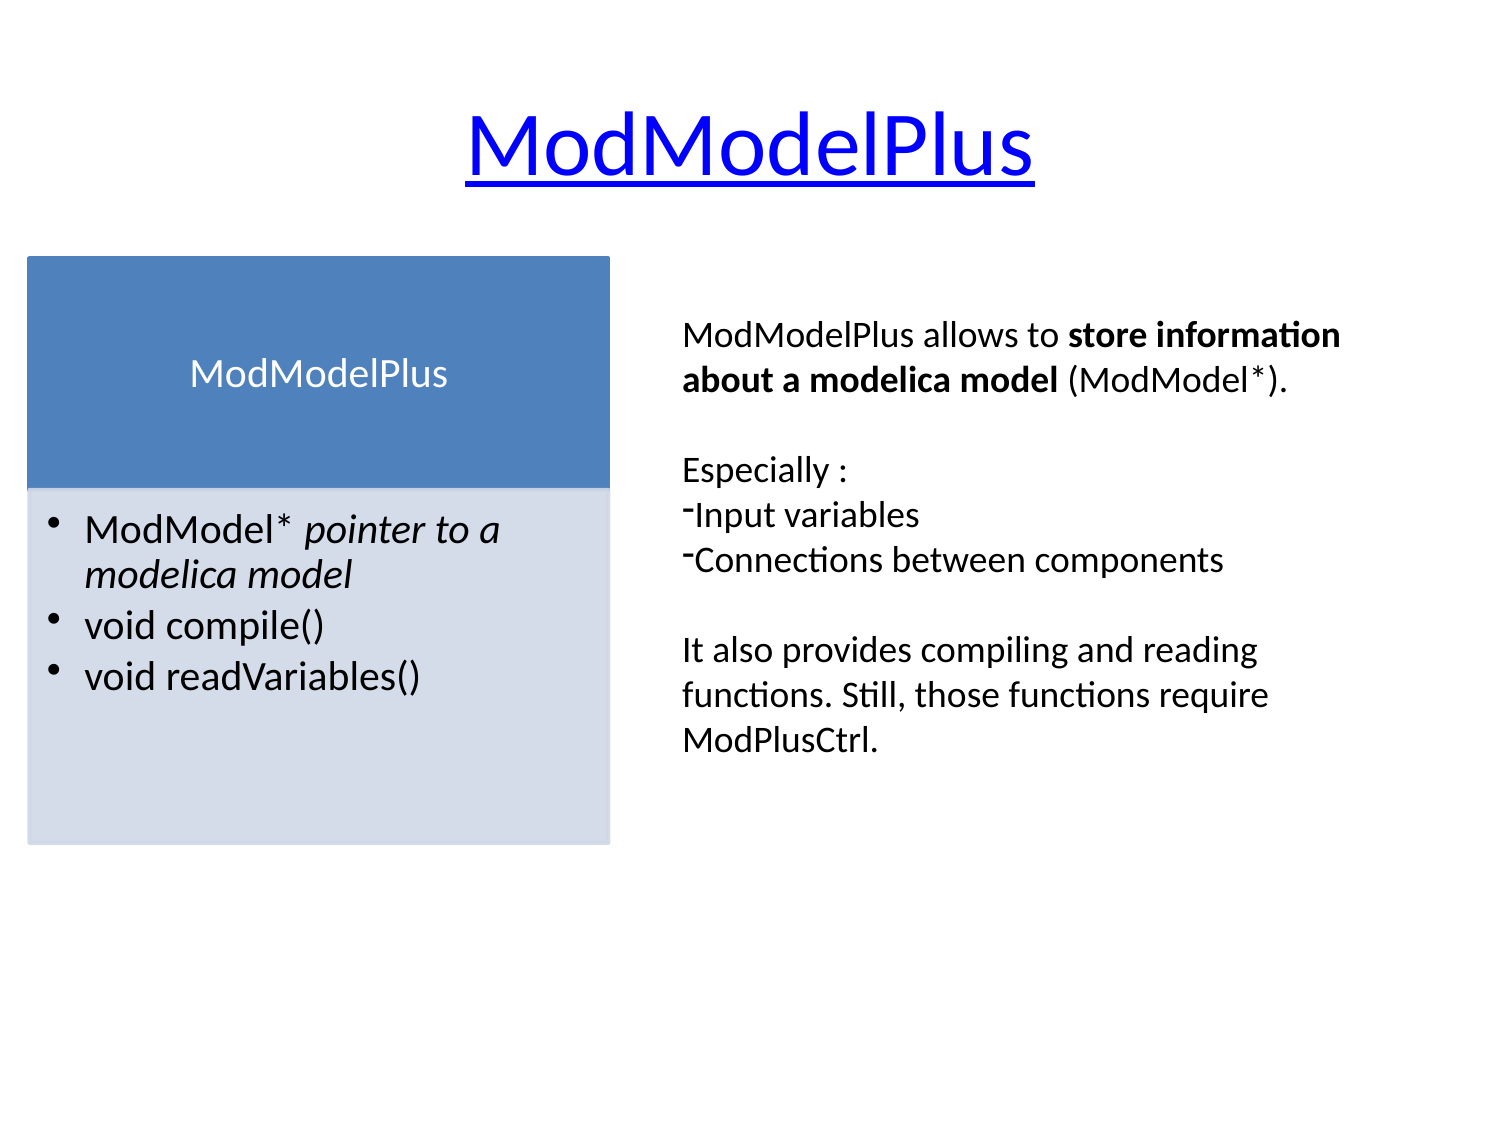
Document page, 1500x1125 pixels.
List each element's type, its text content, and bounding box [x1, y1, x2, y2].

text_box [29, 255, 609, 847]
title ModModelPlus [75, 45, 1425, 233]
text_box ModModelPlus allows to store information about a modelica model (ModModel*). Especially : Input variables Connections between components It also provides compiling and reading functions. Still, those functions require ModPlusCtrl. [667, 302, 1412, 768]
